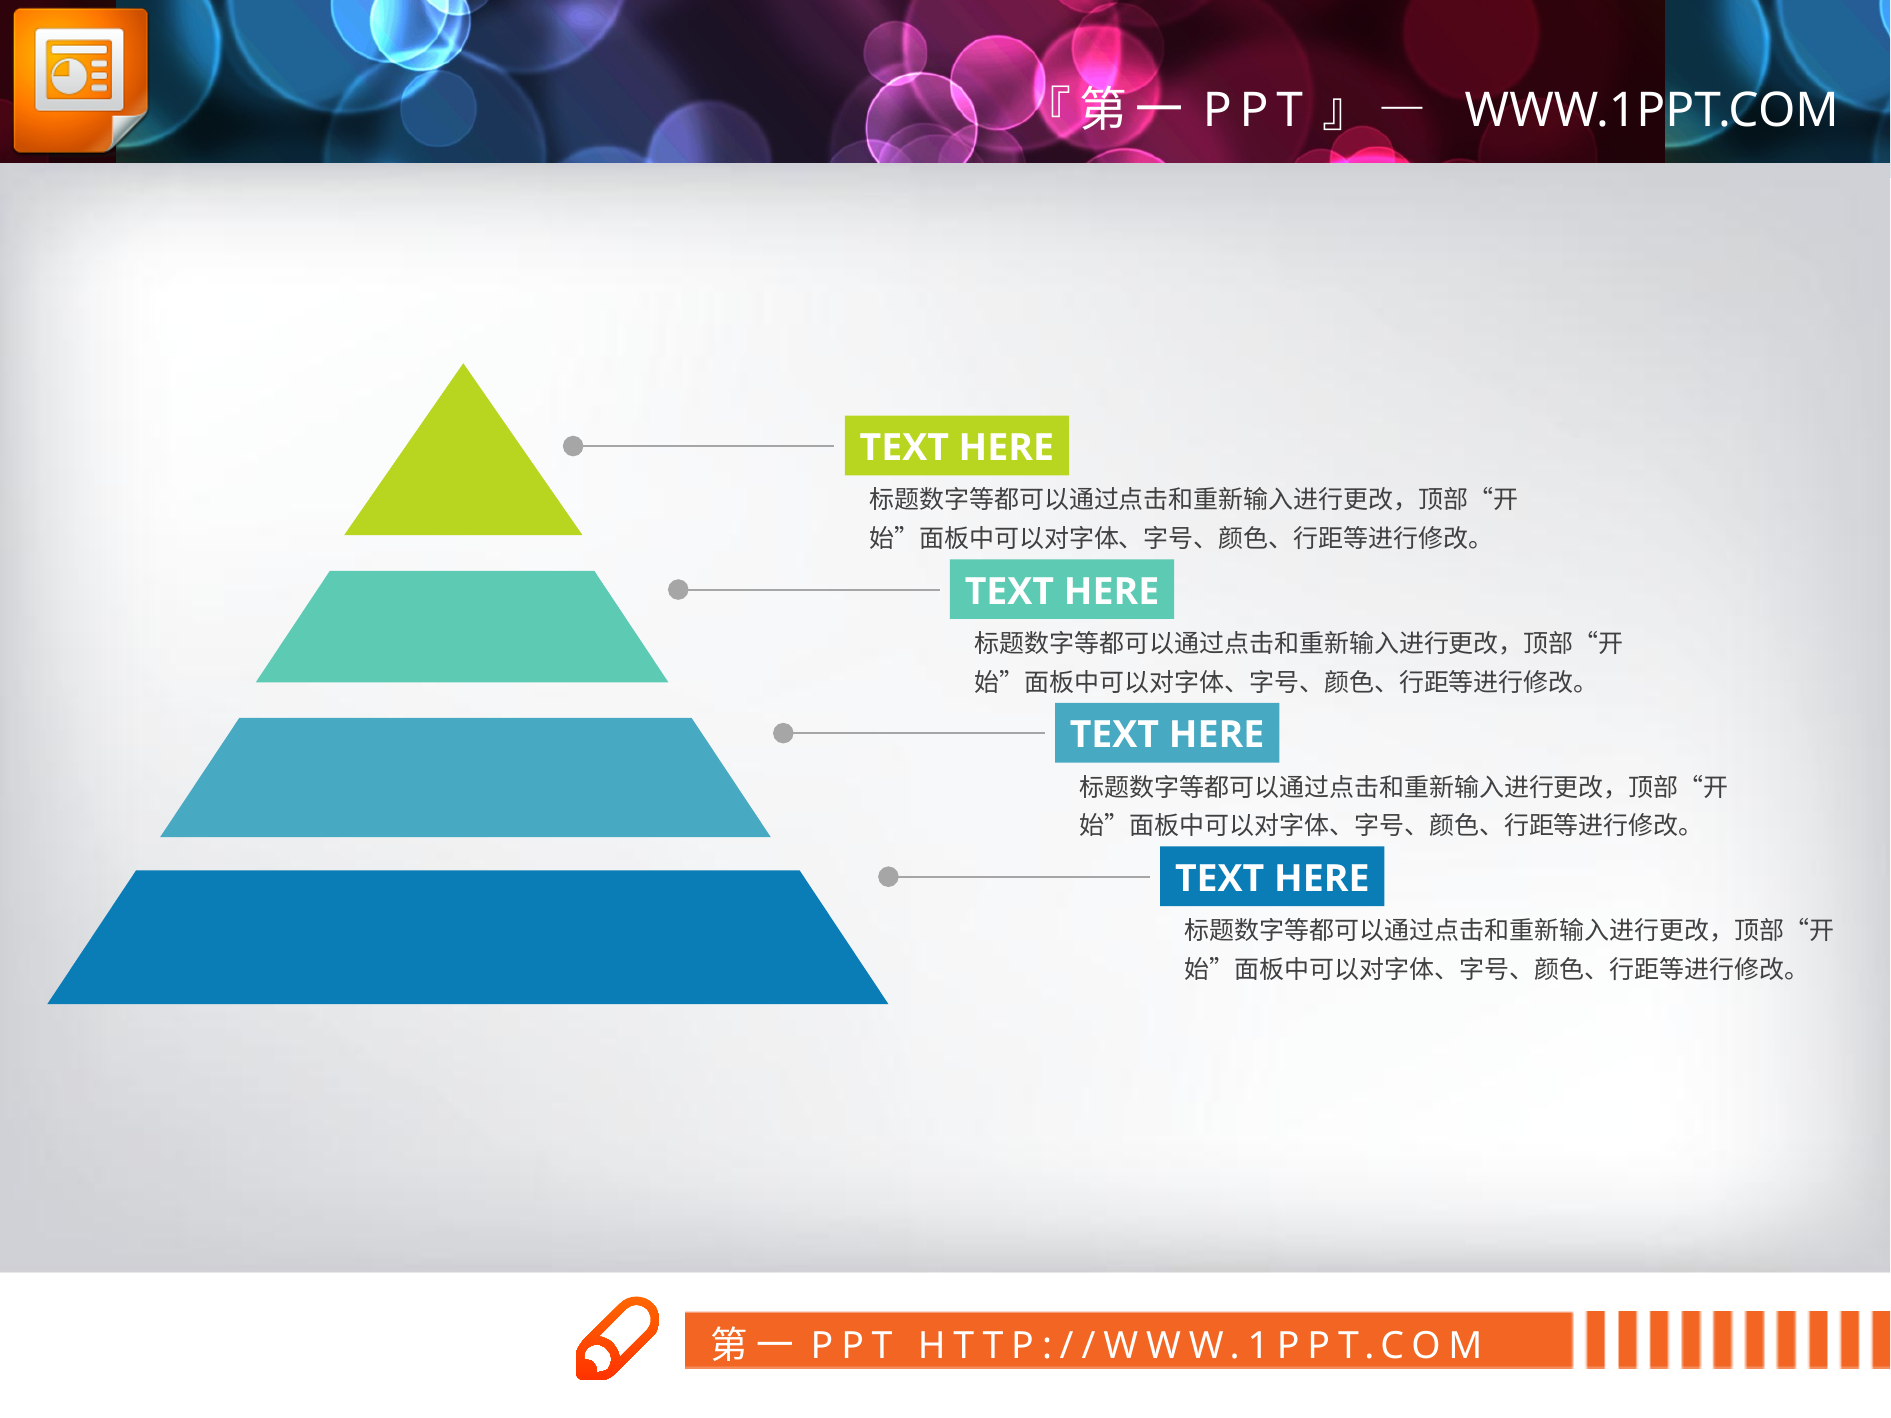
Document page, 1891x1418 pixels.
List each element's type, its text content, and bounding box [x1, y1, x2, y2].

text_box 标题数字等都可以通过点击和重新输入进行更改，顶部“开始”面板中可以对字体、字号、颜色、行距等进行修改。 [1169, 898, 1859, 991]
text_box [160, 717, 771, 838]
text_box TEXT HERE [1160, 846, 1385, 907]
text_box TEXT HERE [844, 415, 1070, 476]
text_box 标题数字等都可以通过点击和重新输入进行更改，顶部“开始”面板中可以对字体、字号、颜色、行距等进行修改。 [854, 467, 1544, 561]
text_box [47, 870, 889, 1005]
text_box TEXT HERE [1055, 702, 1280, 763]
text_box [255, 570, 669, 683]
picture [0, 0, 1891, 1275]
text_box 标题数字等都可以通过点击和重新输入进行更改，顶部“开始”面板中可以对字体、字号、颜色、行距等进行修改。 [1064, 754, 1754, 848]
text_box 标题数字等都可以通过点击和重新输入进行更改，顶部“开始”面板中可以对字体、字号、颜色、行距等进行修改。 [959, 611, 1649, 704]
text_box [344, 363, 583, 536]
picture [685, 1311, 1891, 1369]
text_box TEXT HERE [949, 559, 1175, 619]
